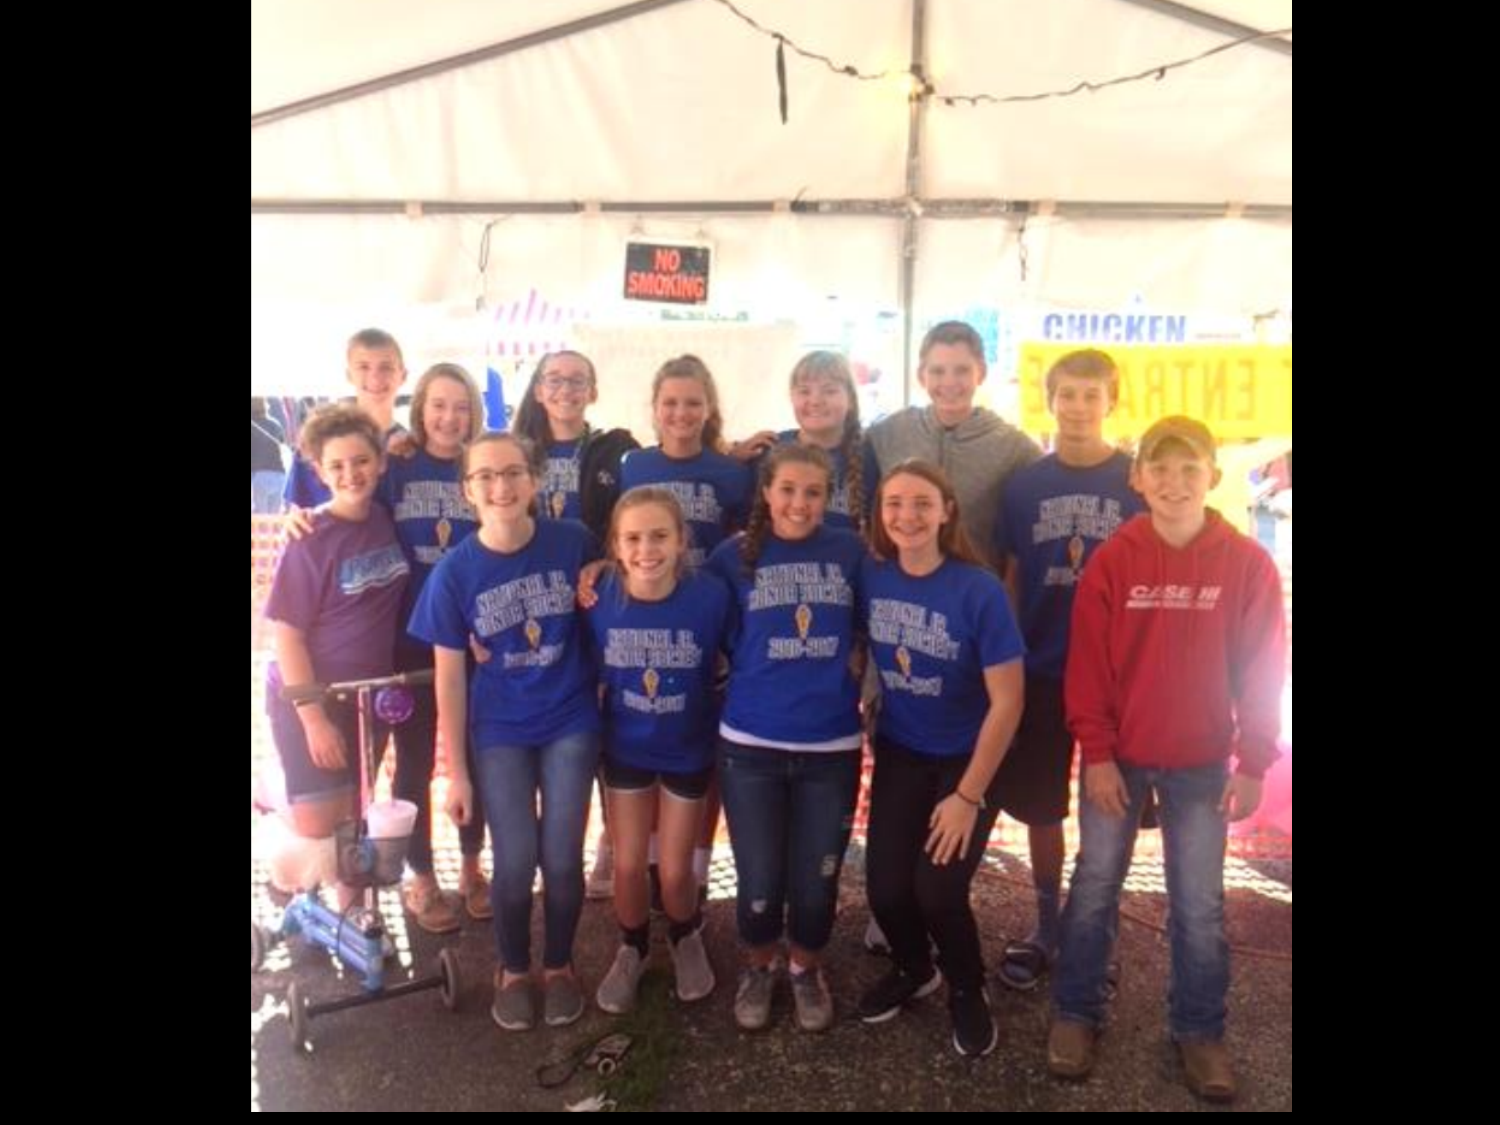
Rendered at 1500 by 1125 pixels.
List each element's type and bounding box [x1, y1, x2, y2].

picture [214, 0, 1328, 1112]
